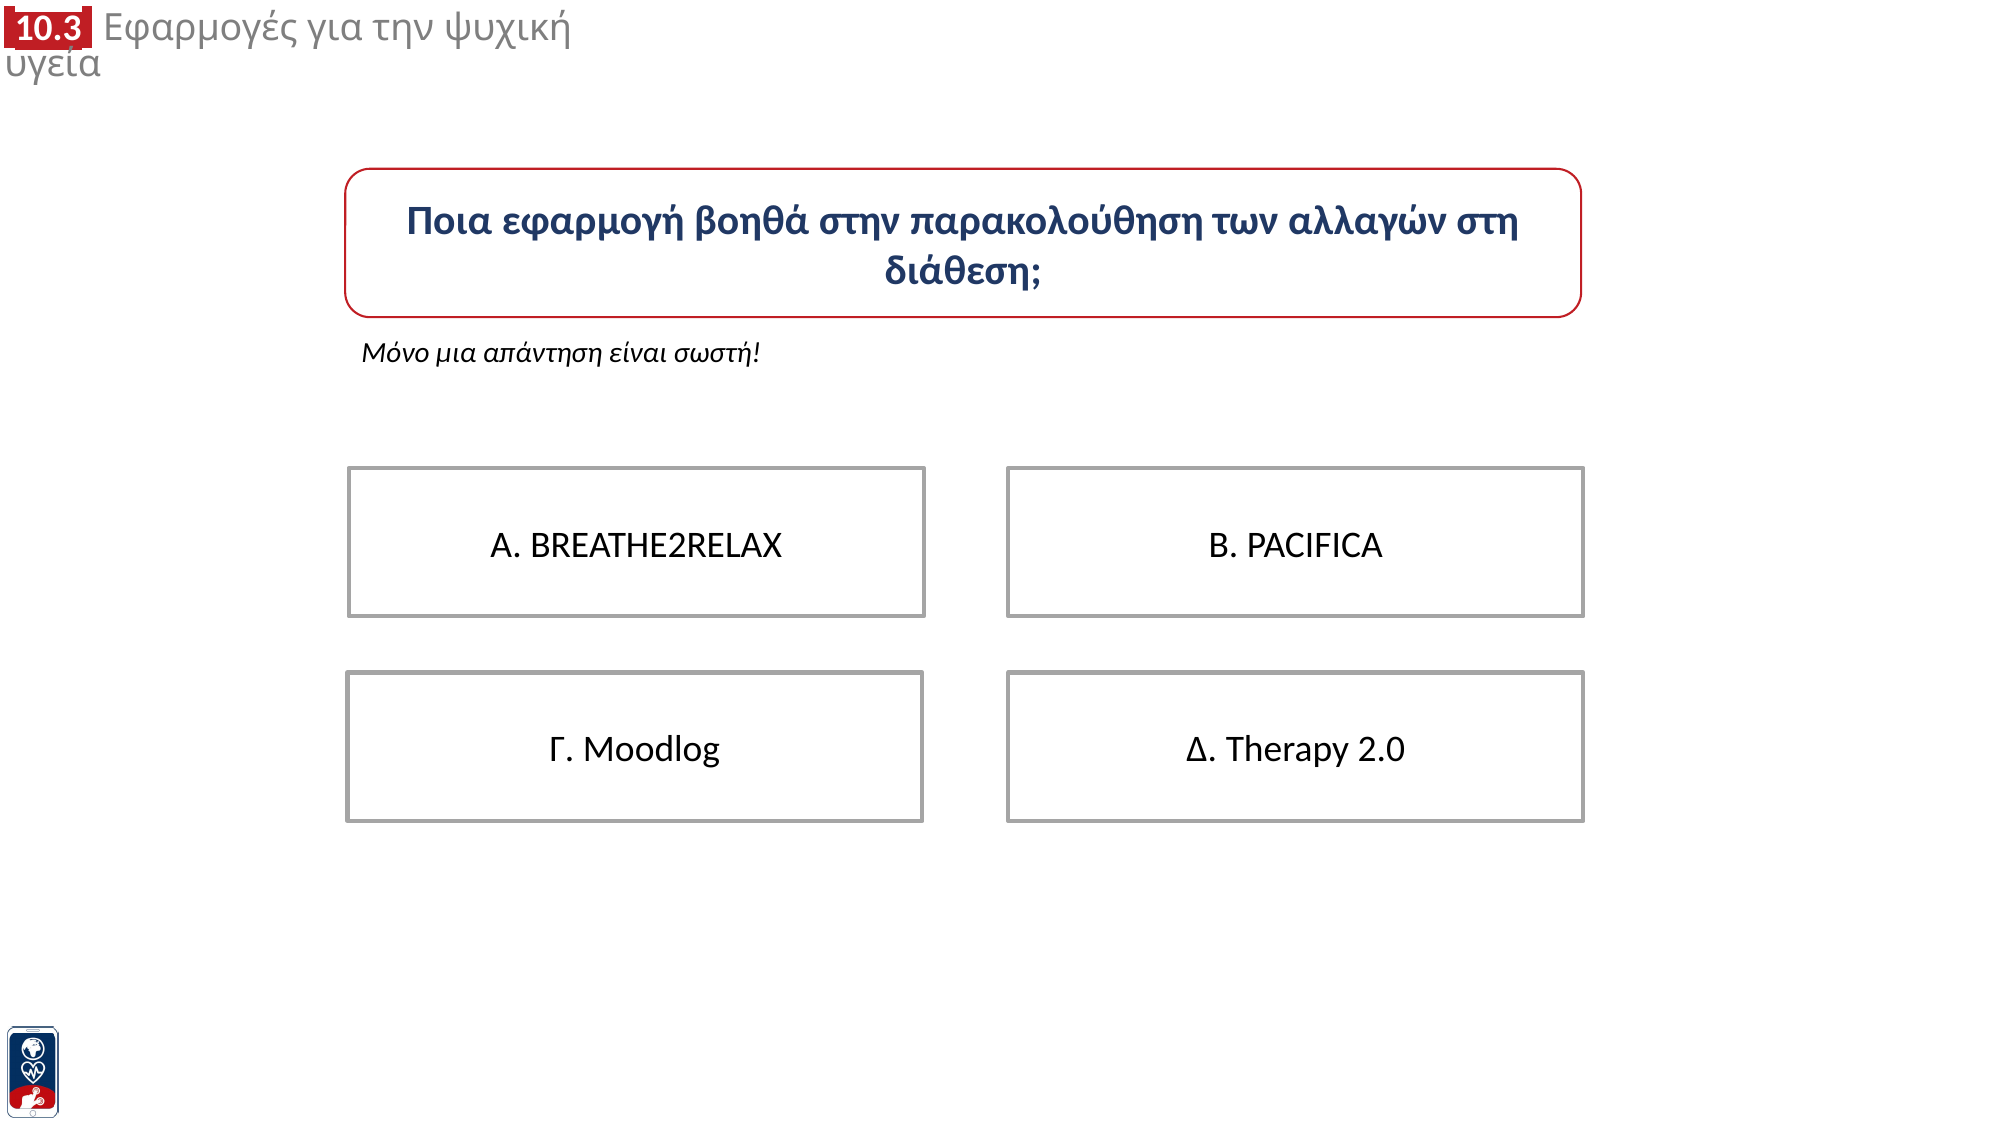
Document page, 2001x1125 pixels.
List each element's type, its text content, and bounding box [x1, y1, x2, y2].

text_box Μόνο μια απάντηση είναι σωστή! [346, 325, 800, 376]
text_box Β. PACIFICA [1006, 466, 1585, 618]
picture [7, 1026, 59, 1118]
text_box Ποια εφαρμογή βοηθά στην παρακολούθηση των αλλαγών στη διάθεση; [345, 168, 1582, 318]
text_box Γ. Moodlog [345, 670, 924, 823]
text_box Δ. Therapy 2.0 [1006, 670, 1585, 823]
text_box Α. BREATHE2RELAX [347, 466, 926, 618]
